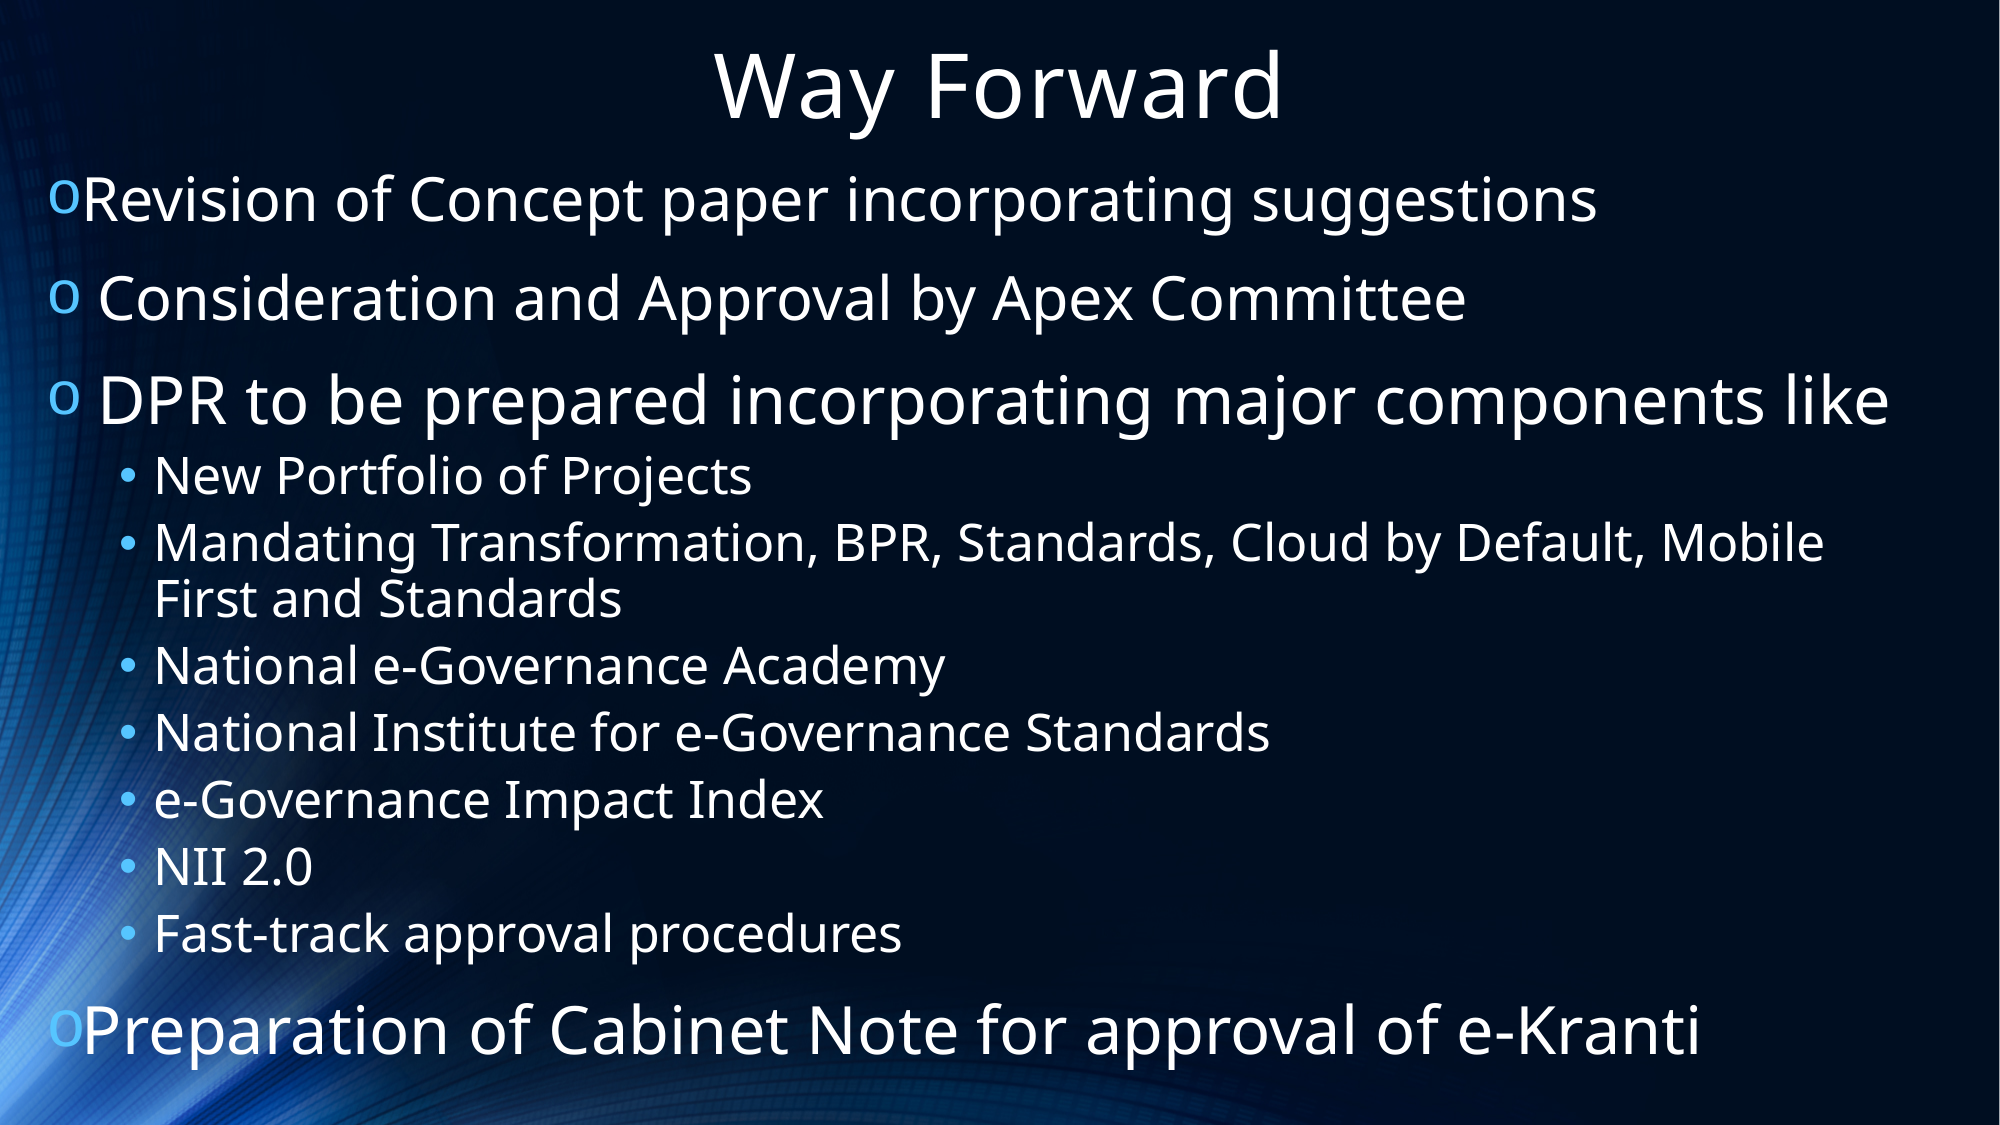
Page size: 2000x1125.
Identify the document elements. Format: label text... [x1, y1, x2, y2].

title Way Forward [249, 33, 1750, 146]
list Revision of Concept paper incorporating suggestions Consideration and Approval by Apex Committee DPR to be prepared incorporating major components like New Portfolio of Projects Mandating Transformation, BPR, Standards, Cloud by Default, Mobile First and Standards National e-Governance Academy National Institute for e-Governance Standards e-Governance Impact Index NII 2.0 Fast-track approval procedures Preparation of Cabinet Note for approval of e-Kranti [30, 160, 1922, 1097]
picture [0, 0, 2000, 1125]
